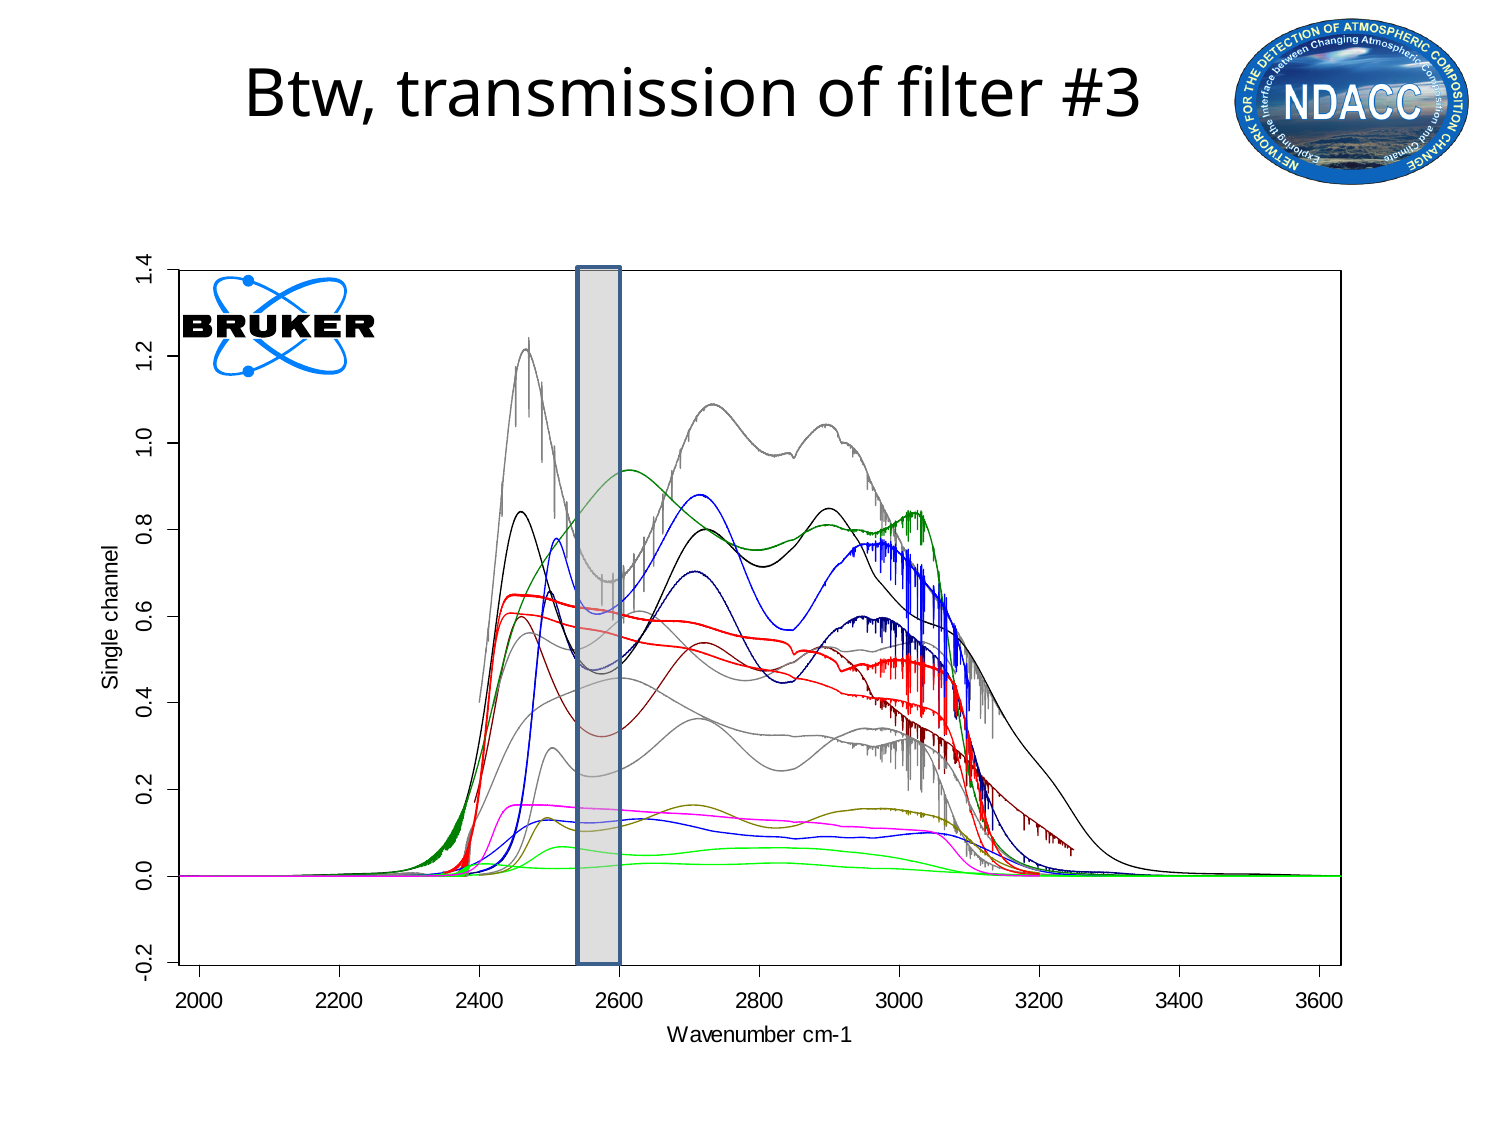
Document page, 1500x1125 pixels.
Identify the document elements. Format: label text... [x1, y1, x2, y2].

picture [63, 245, 1377, 1059]
text_box Btw, transmission of filter #3 [94, 42, 1294, 159]
picture [1234, 18, 1469, 185]
